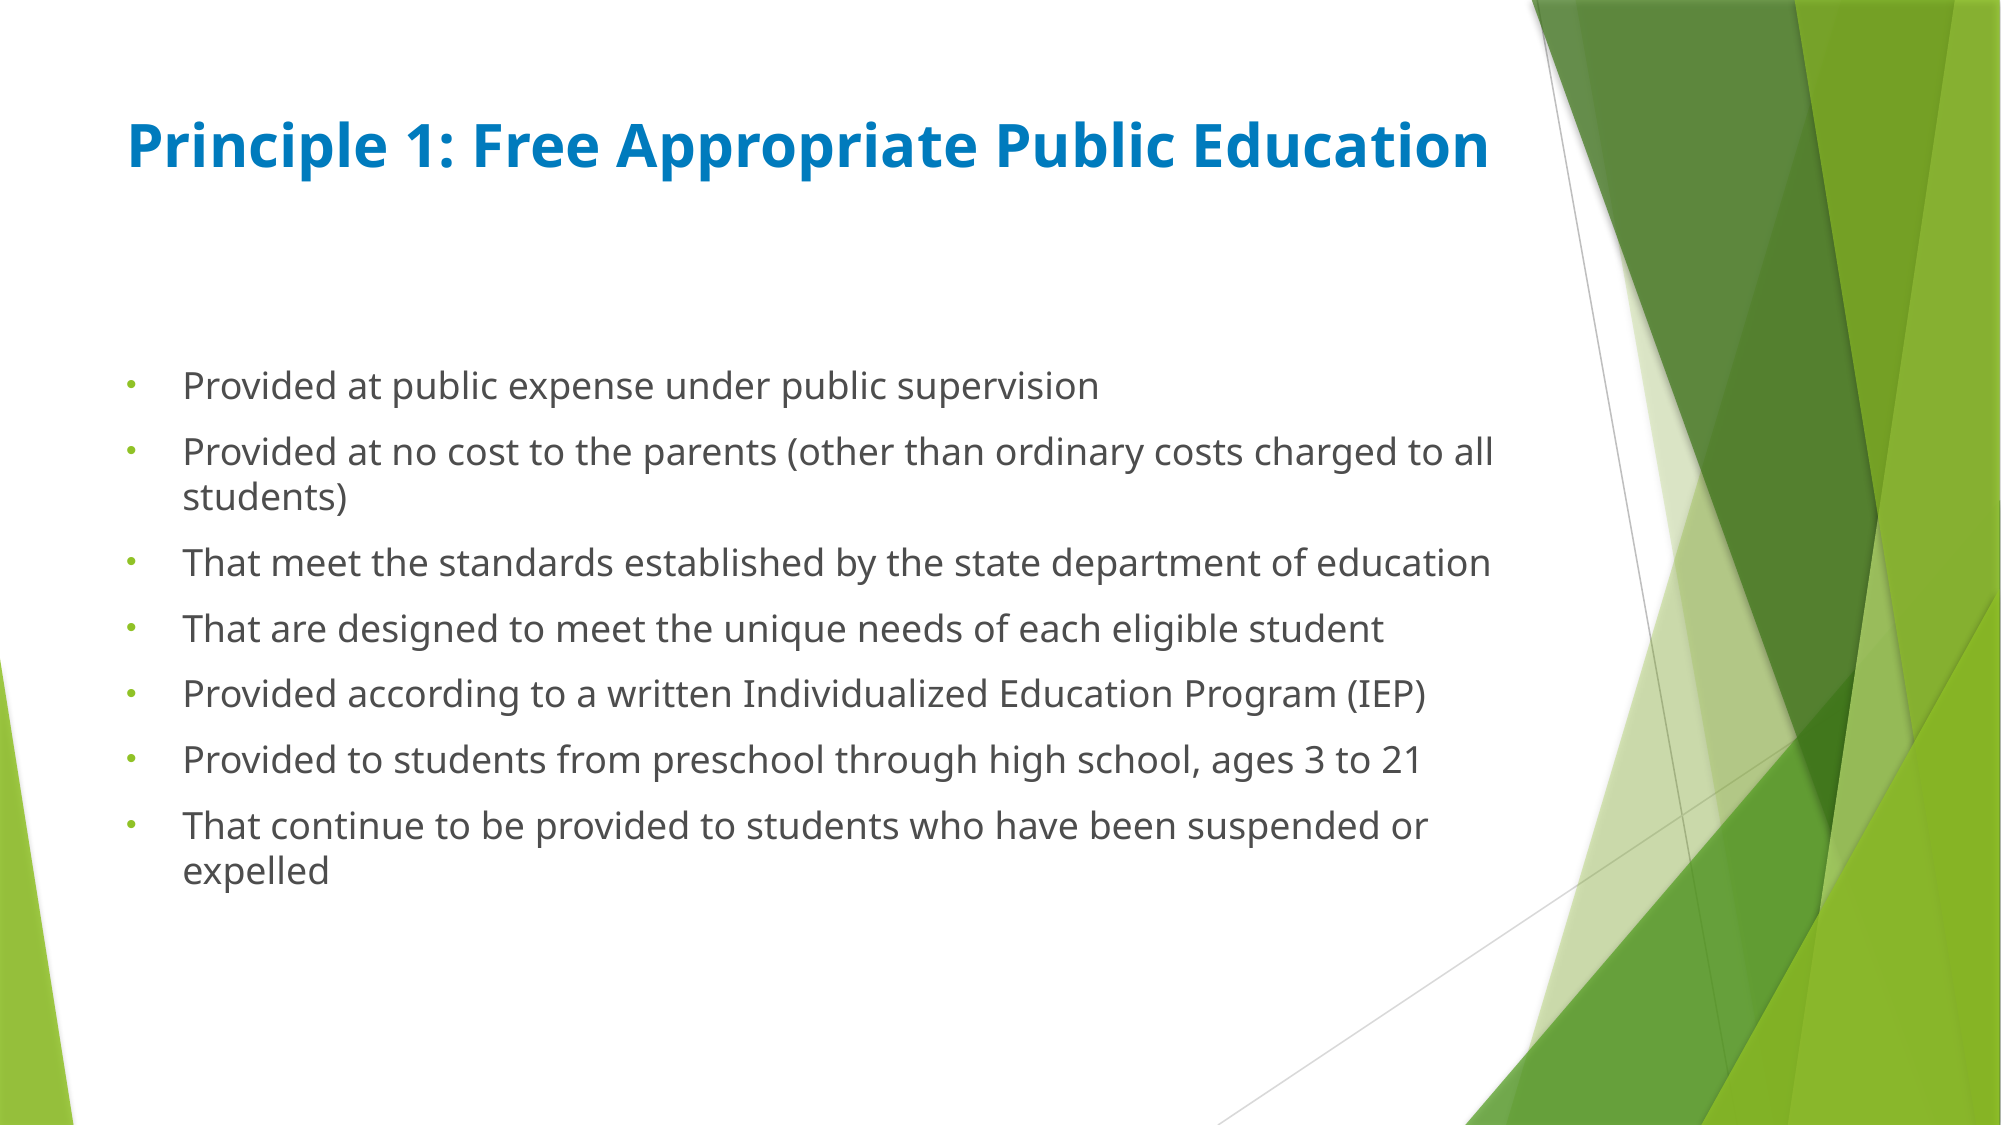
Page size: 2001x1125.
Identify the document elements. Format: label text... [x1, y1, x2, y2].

list Provided at public expense under public supervision Provided at no cost to the parents (other than ordinary costs charged to all students) That meet the standards established by the state department of education That are designed to meet the unique needs of each eligible student Provided according to a written Individualized Education Program (IEP) Provided to students from preschool through high school, ages 3 to 21 That continue to be provided to students who have been suspended or expelled [111, 354, 1522, 992]
title Principle 1: Free Appropriate Public Education [111, 99, 1522, 317]
